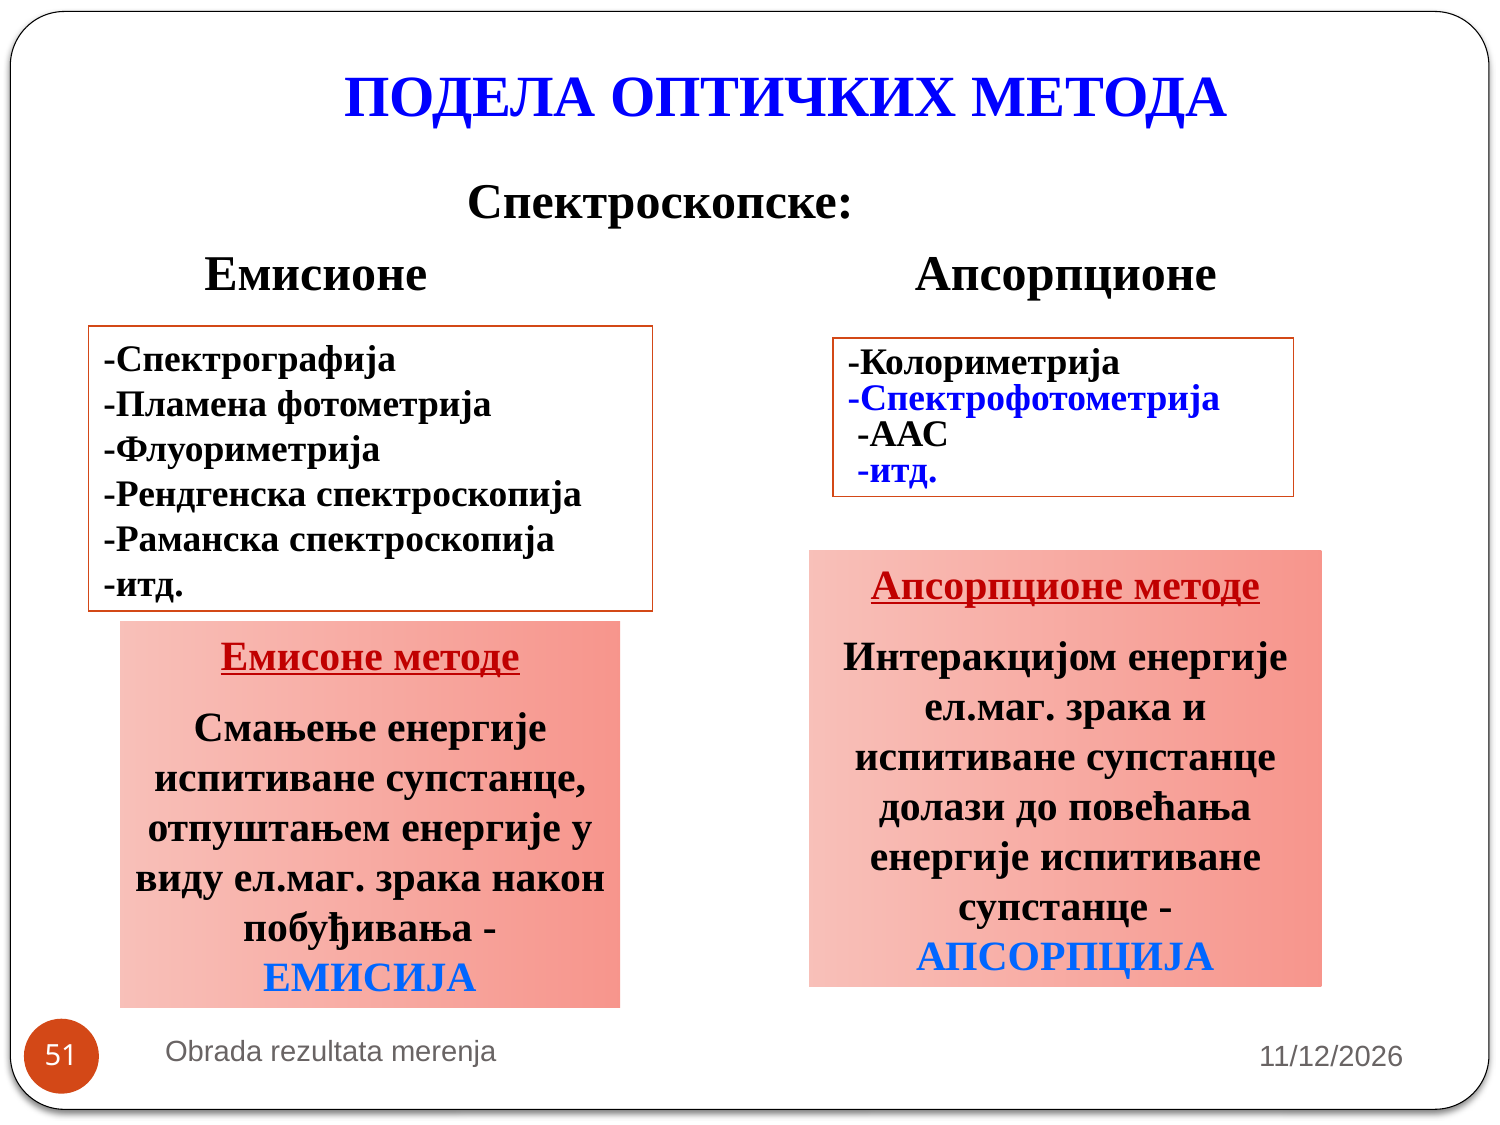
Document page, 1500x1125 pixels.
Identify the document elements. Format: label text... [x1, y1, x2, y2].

footer Obrada rezultata merenja [150, 1012, 800, 1088]
slide_number 51 [23, 1018, 99, 1094]
list Спектроскопске: Емисионе Апсорпционе [76, 160, 1307, 315]
text_box Емисоне методе Смањење енергије испитиване супстанце, отпуштањем енергије у виду ел.маг. зрака након побуђивања - ЕМИСИЈА [120, 621, 621, 1008]
title ПОДЕЛА ОПТИЧКИХ МЕТОДА [147, 30, 1275, 144]
text_box Апсорпционе методе Интеракцијом енергије ел.маг. зрака и испитиване супстанце долази до повећања енергије испитиване супстанце - АПСОРПЦИЈА [809, 550, 1322, 987]
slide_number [1012, 1015, 1419, 1094]
text_box -Колориметрија -Спектрофотометрија -ААС -итд. [832, 337, 1294, 497]
text_box -Спектрографија -Пламена фотометрија -Флуориметрија -Рендгенска спектроскопија -Раманска спектроскопија -итд. [88, 326, 653, 611]
